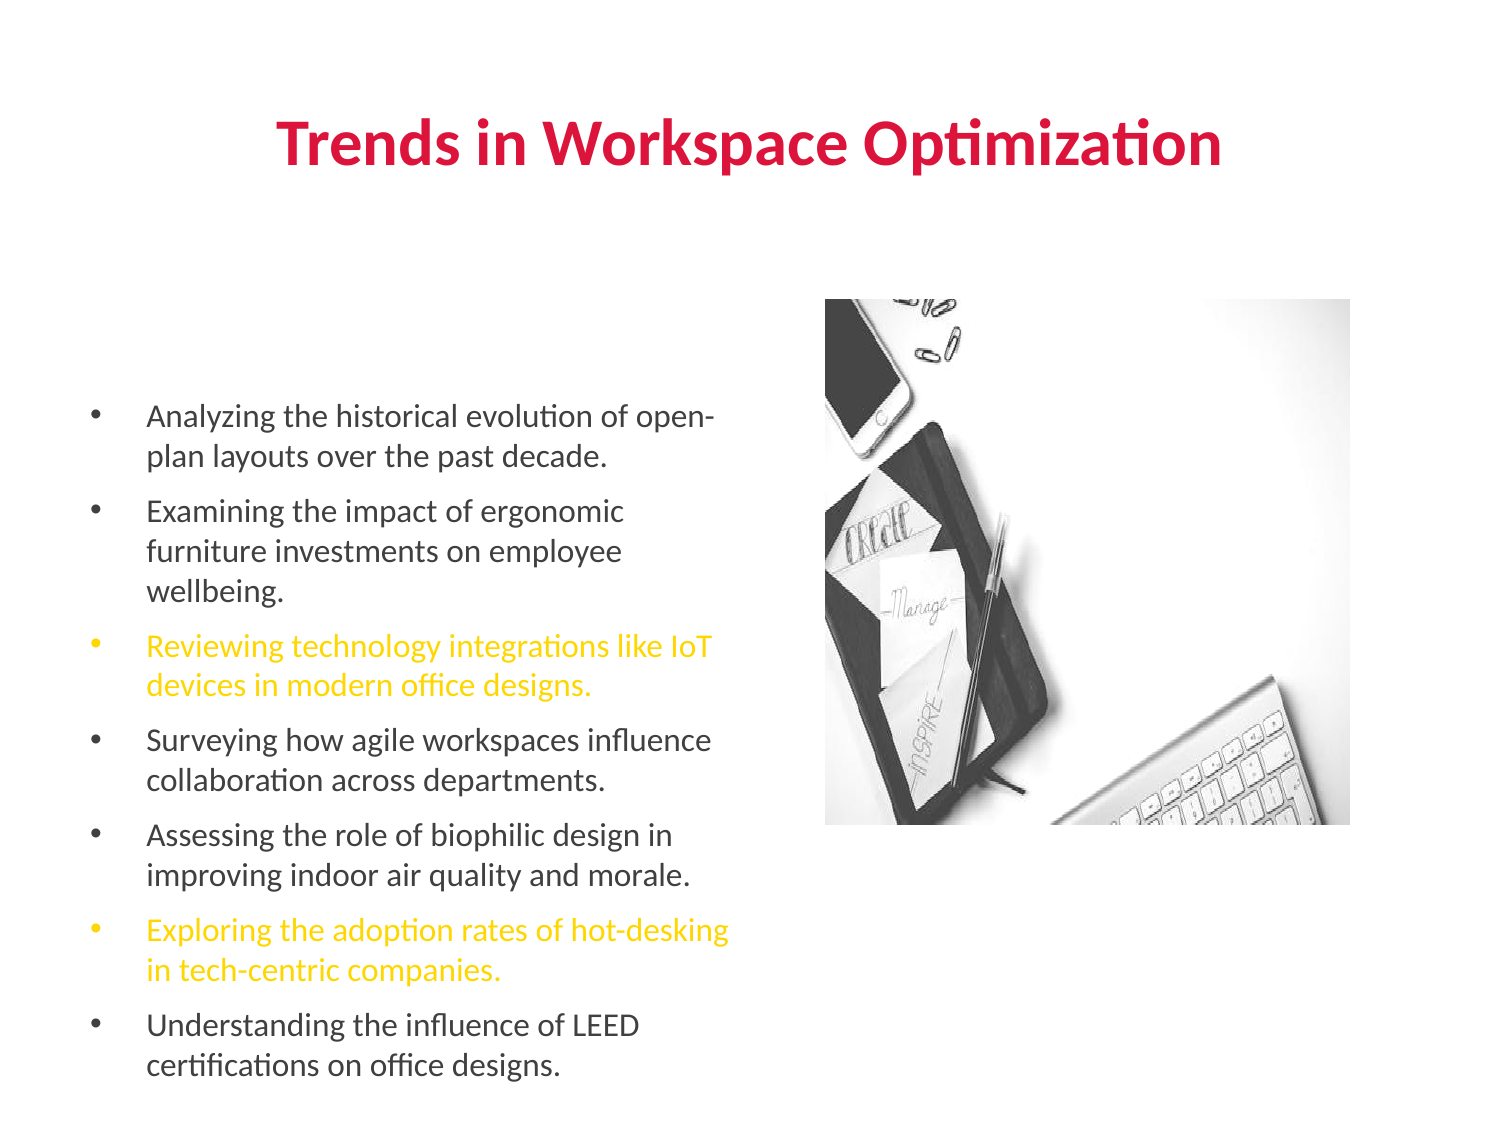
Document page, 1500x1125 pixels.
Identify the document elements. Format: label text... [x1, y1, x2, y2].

title Trends in Workspace Optimization [75, 45, 1425, 233]
list Analyzing the historical evolution of open-plan layouts over the past decade. Examining the impact of ergonomic furniture investments on employee wellbeing. Reviewing technology integrations like IoT devices in modern office designs. Surveying how agile workspaces influence collaboration across departments. Assessing the role of biophilic design in improving indoor air quality and morale. Exploring the adoption rates of hot-desking in tech-centric companies. Understanding the influence of LEED certifications on office designs. [75, 299, 750, 900]
picture [824, 299, 1351, 826]
